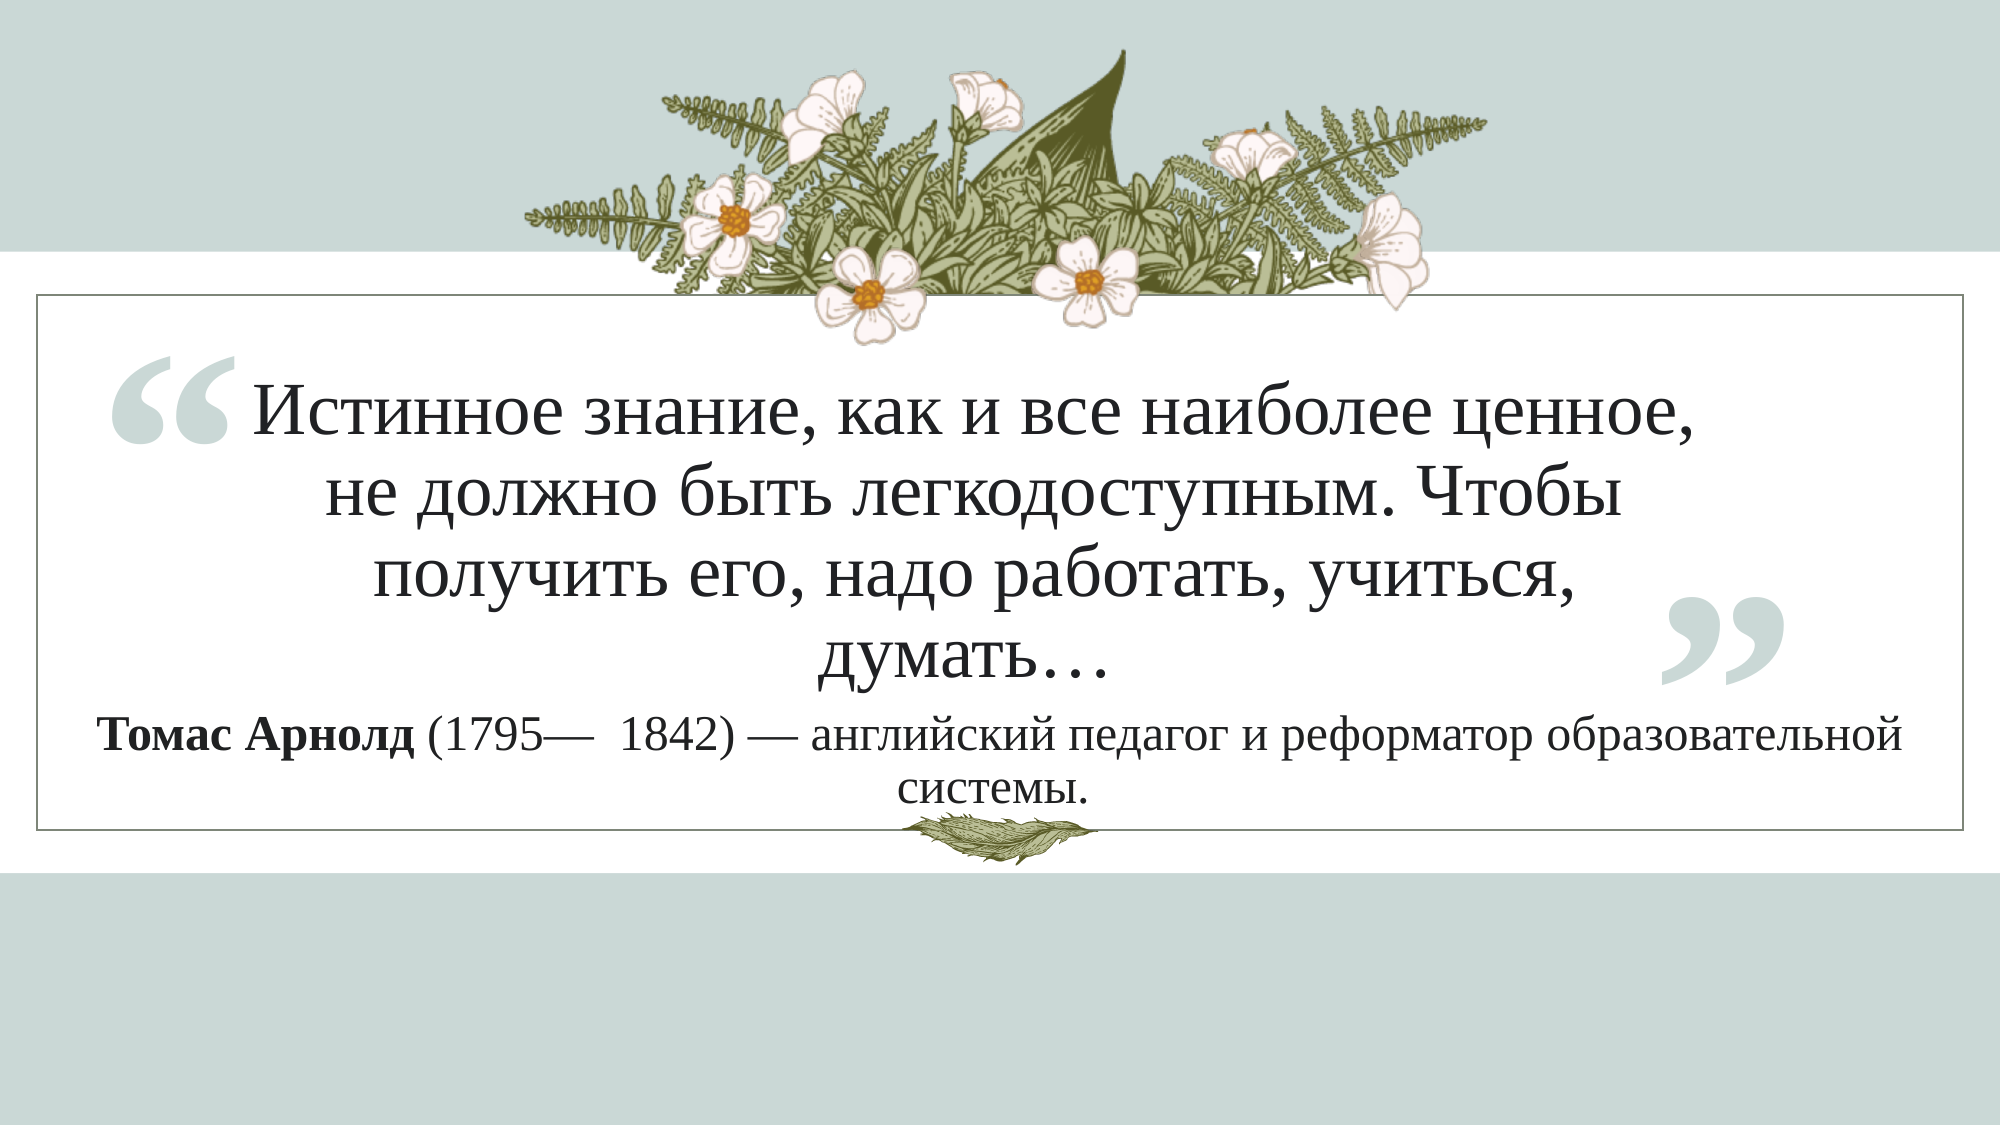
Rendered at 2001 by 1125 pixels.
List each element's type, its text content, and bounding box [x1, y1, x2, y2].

list “ [83, 290, 238, 609]
list Томас Арнолд (1795— 1842) — английский педагог и реформатор образовательной системы. [36, 711, 1636, 811]
picture [900, 811, 1099, 866]
list Томас Арнолд (1795— 1842) — английский педагог и реформатор образовательной системы. [1792, 711, 1964, 811]
list ” [1636, 531, 1792, 850]
picture [512, 29, 1500, 356]
title Истинное знание, как и все наиболее ценное, не должно быть легкодоступным. Чтобы получить его, надо работать, учиться, думать… [237, 361, 1714, 691]
